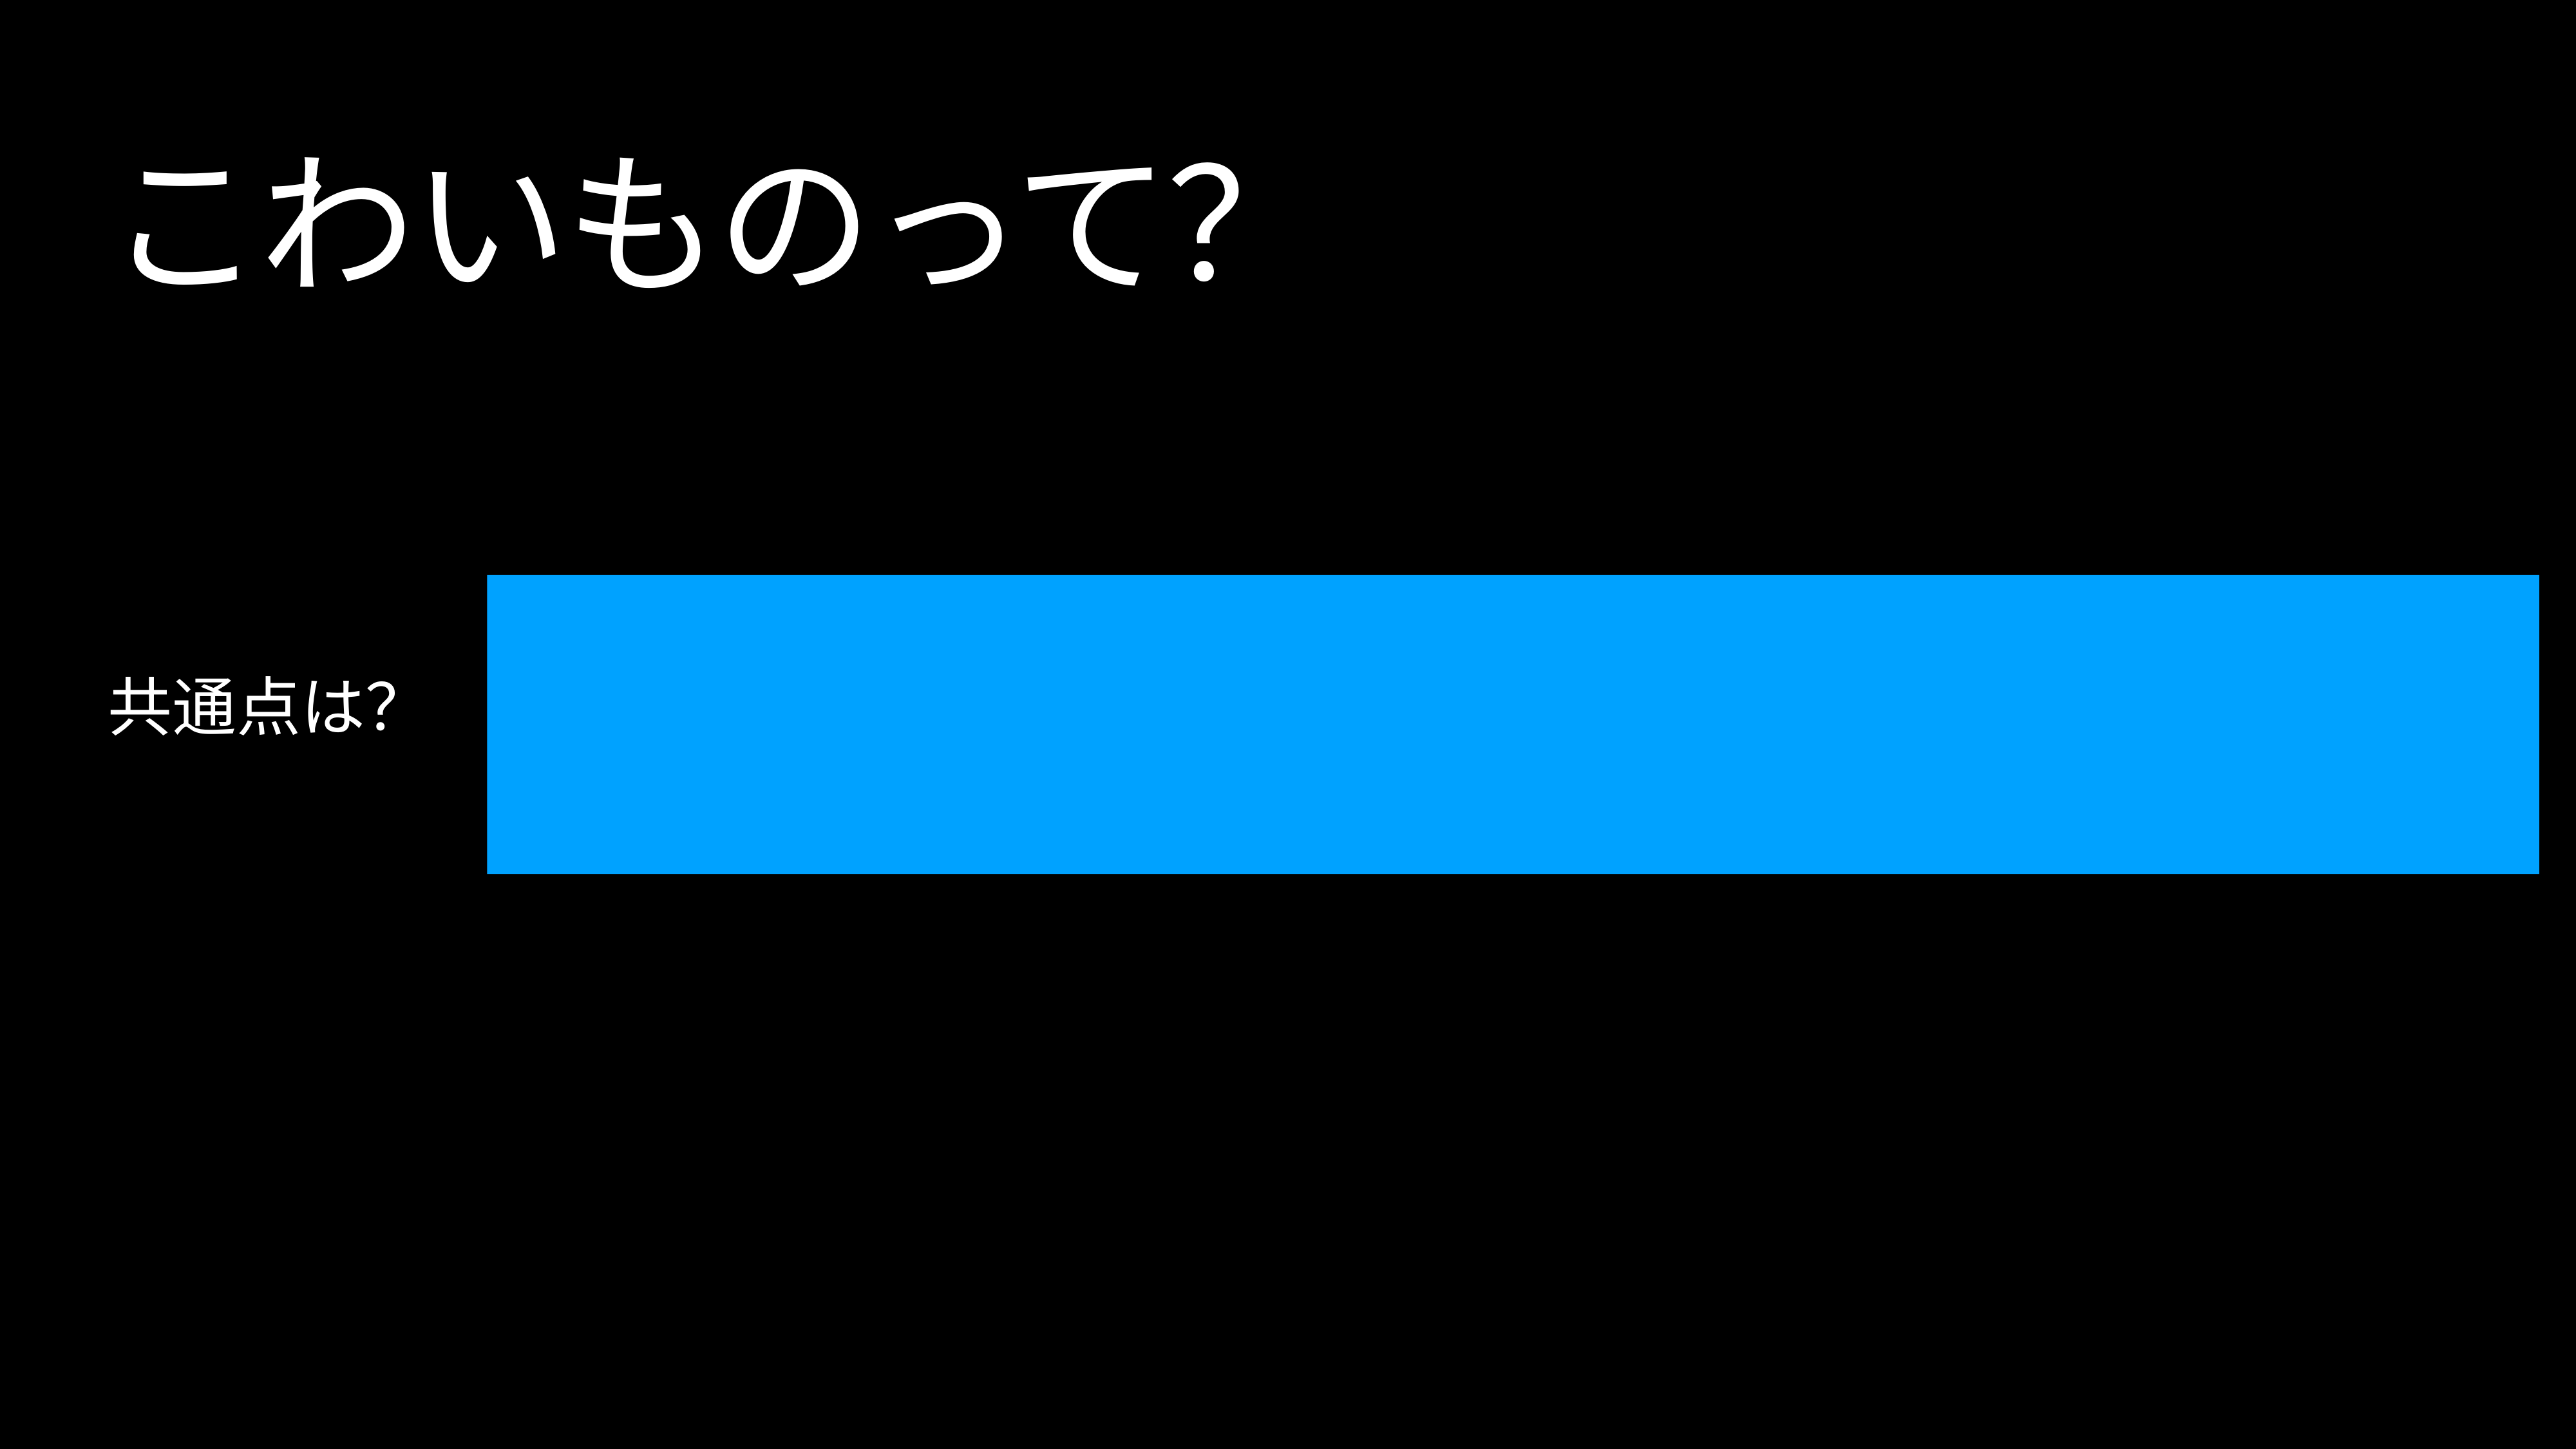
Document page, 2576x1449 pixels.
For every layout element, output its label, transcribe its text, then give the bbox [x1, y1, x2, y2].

text_box [487, 574, 2539, 875]
text_box 共通点は？ [102, 669, 436, 750]
title こわいものって？ [101, 0, 2423, 482]
